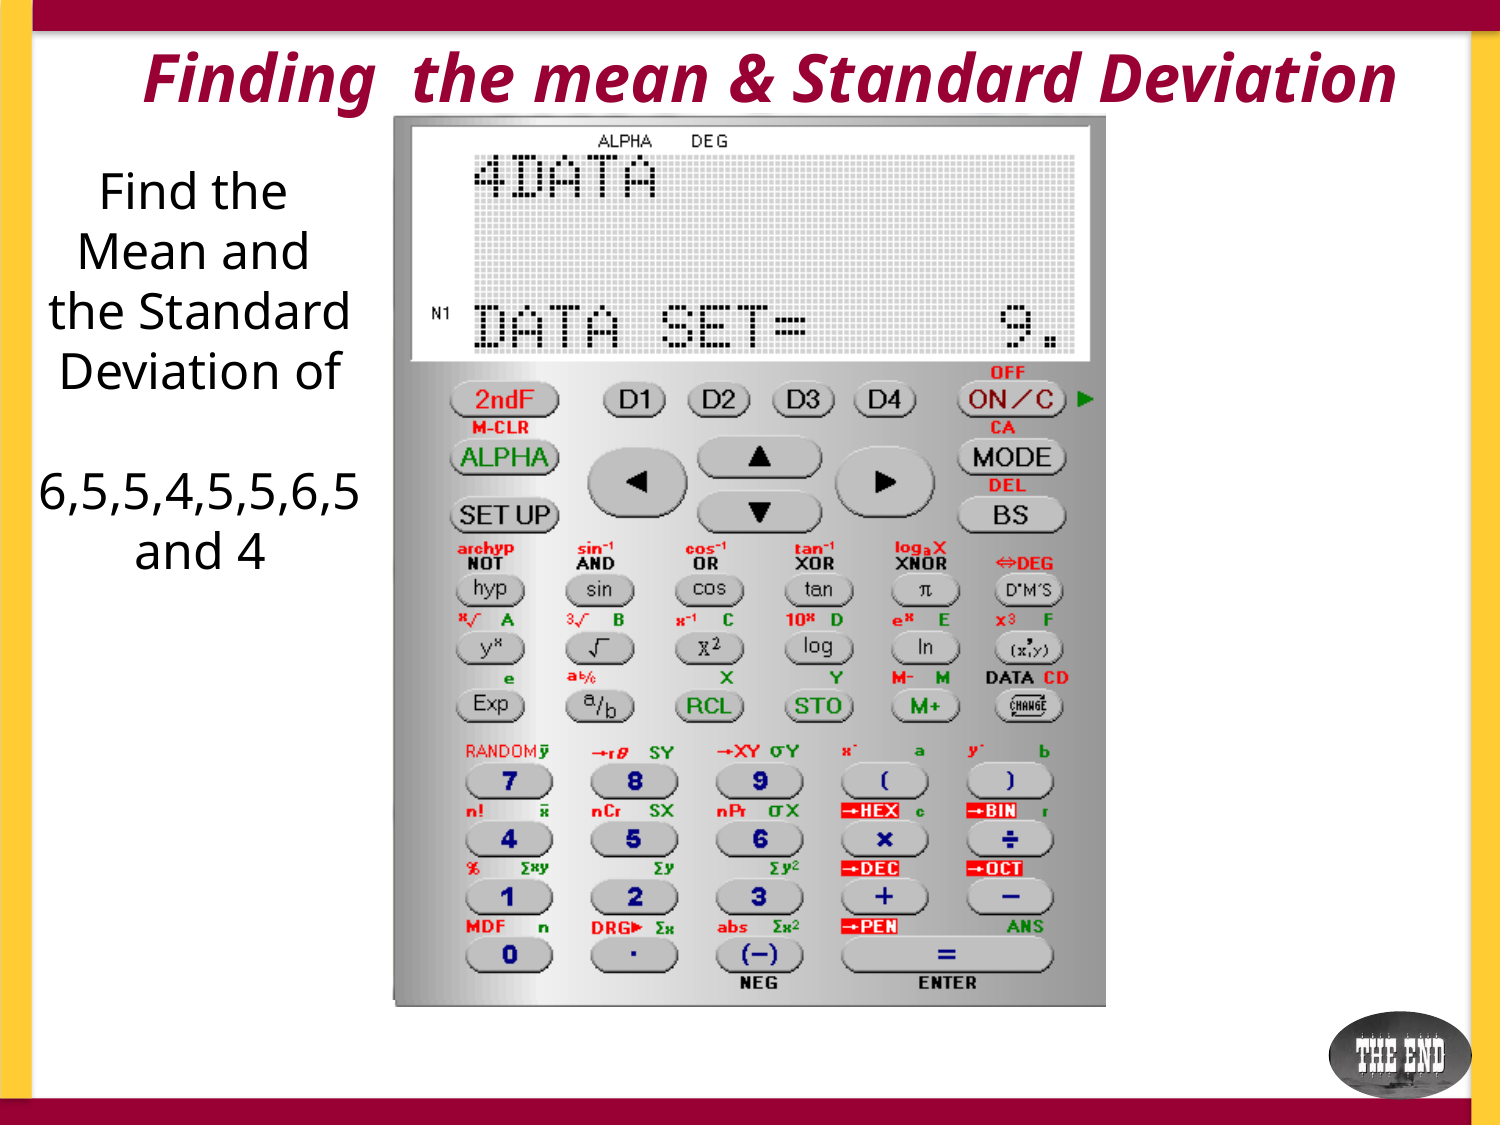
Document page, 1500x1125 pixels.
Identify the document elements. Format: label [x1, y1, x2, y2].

picture [1328, 1011, 1472, 1100]
picture [392, 113, 1106, 1008]
